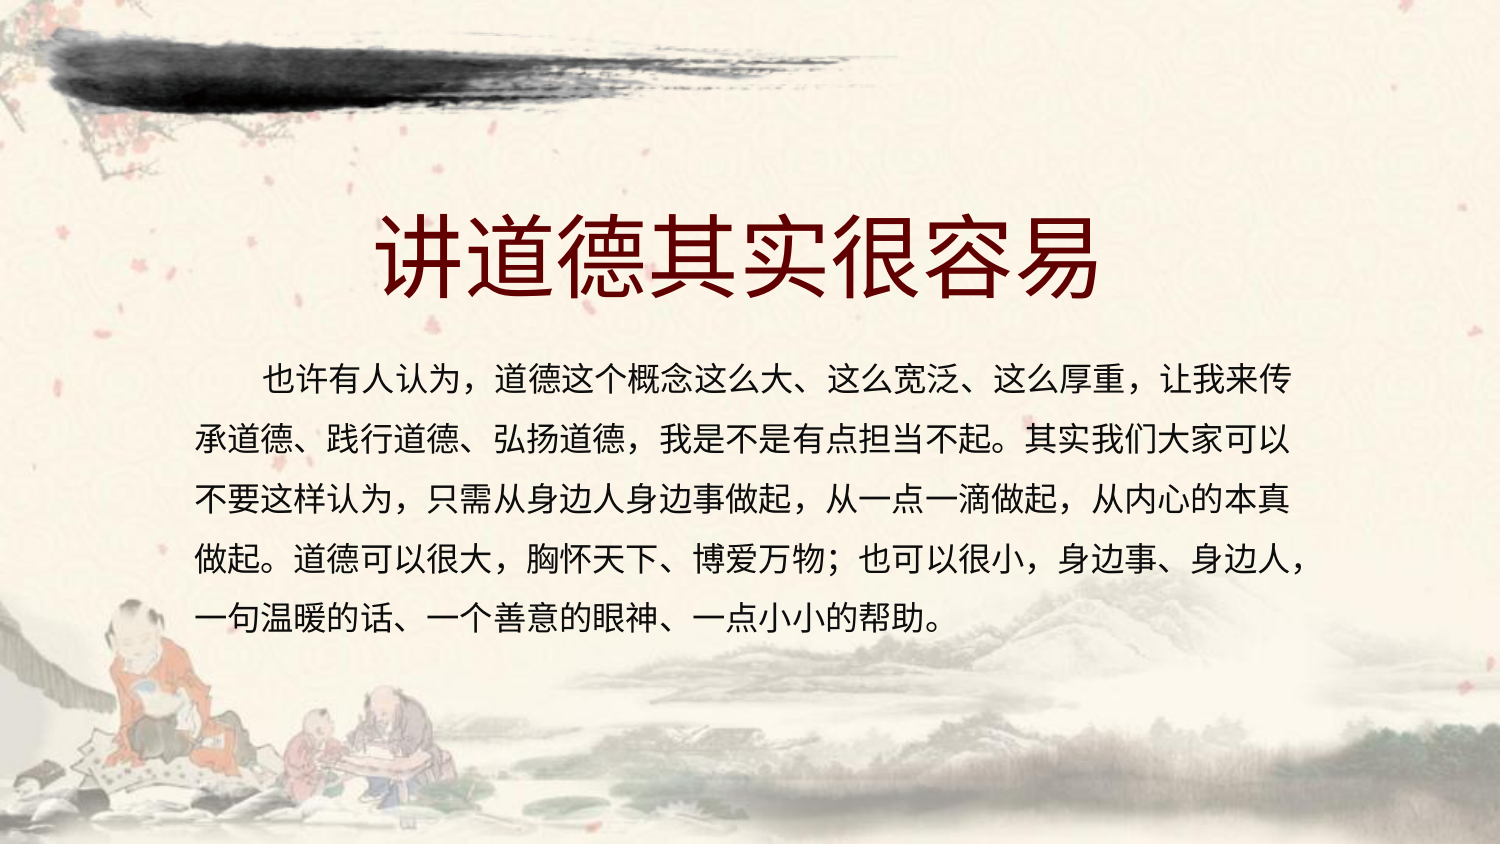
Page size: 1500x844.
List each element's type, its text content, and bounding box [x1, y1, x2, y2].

picture [0, 0, 1500, 844]
text_box 也许有人认为，道德这个概念这么大、这么宽泛、这么厚重，让我来传承道德、践行道德、弘扬道德，我是不是有点担当不起。其实我们大家可以不要这样认为，只需从身边人身边事做起，从一点一滴做起，从内心的本真做起。道德可以很大，胸怀天下、博爱万物；也可以很小，身边事、身边人，一句温暖的话、一个善意的眼神、一点小小的帮助。 [179, 330, 1321, 645]
text_box 讲道德其实很容易 [357, 192, 1143, 318]
